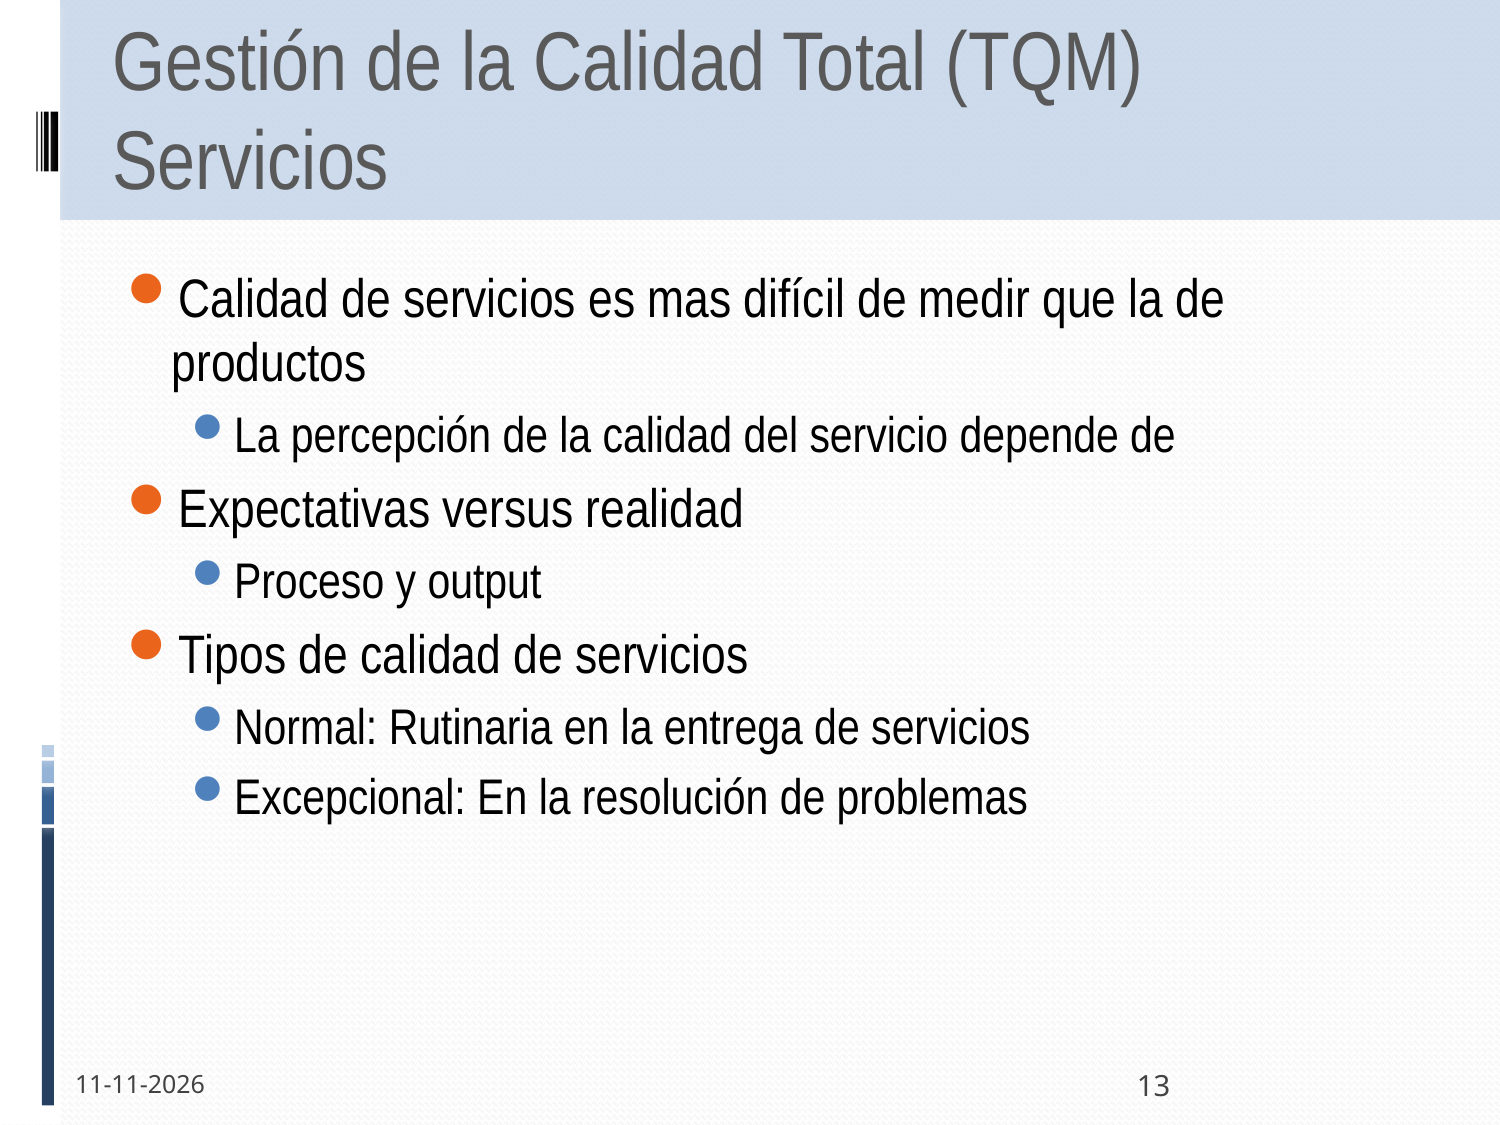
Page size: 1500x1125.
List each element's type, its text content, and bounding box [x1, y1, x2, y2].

slide_number 13 [1045, 1046, 1171, 1107]
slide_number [75, 1042, 243, 1103]
title Gestión de la Calidad Total (TQM) Servicios [111, 18, 1436, 207]
list Calidad de servicios es mas difícil de medir que la de productos La percepción de la calidad del servicio depende de Expectativas versus realidad Proceso y output Tipos de calidad de servicios Normal: Rutinaria en la entrega de servicios Excepcional: En la resolución de problemas [111, 255, 1436, 1038]
